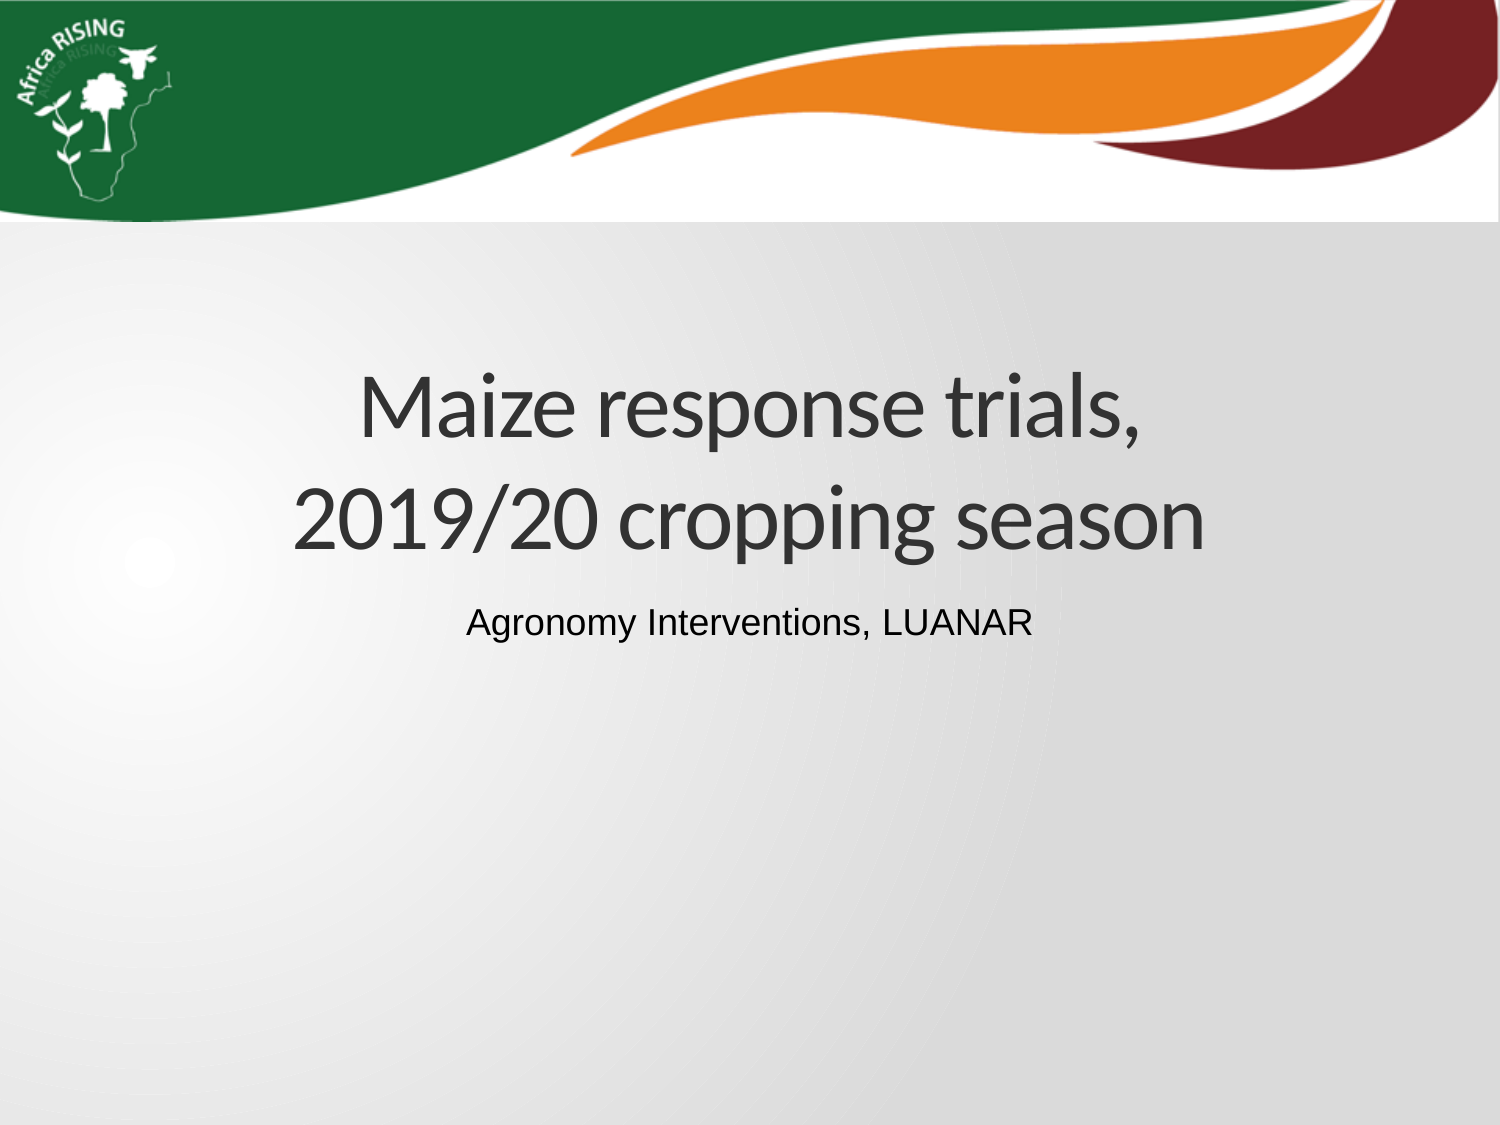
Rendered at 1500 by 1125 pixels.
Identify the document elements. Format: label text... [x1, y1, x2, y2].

title Maize response trials, 2019/20 cropping season [187, 184, 1313, 576]
picture [0, 0, 1499, 222]
subtitle Agronomy Interventions, LUANAR [187, 590, 1313, 863]
